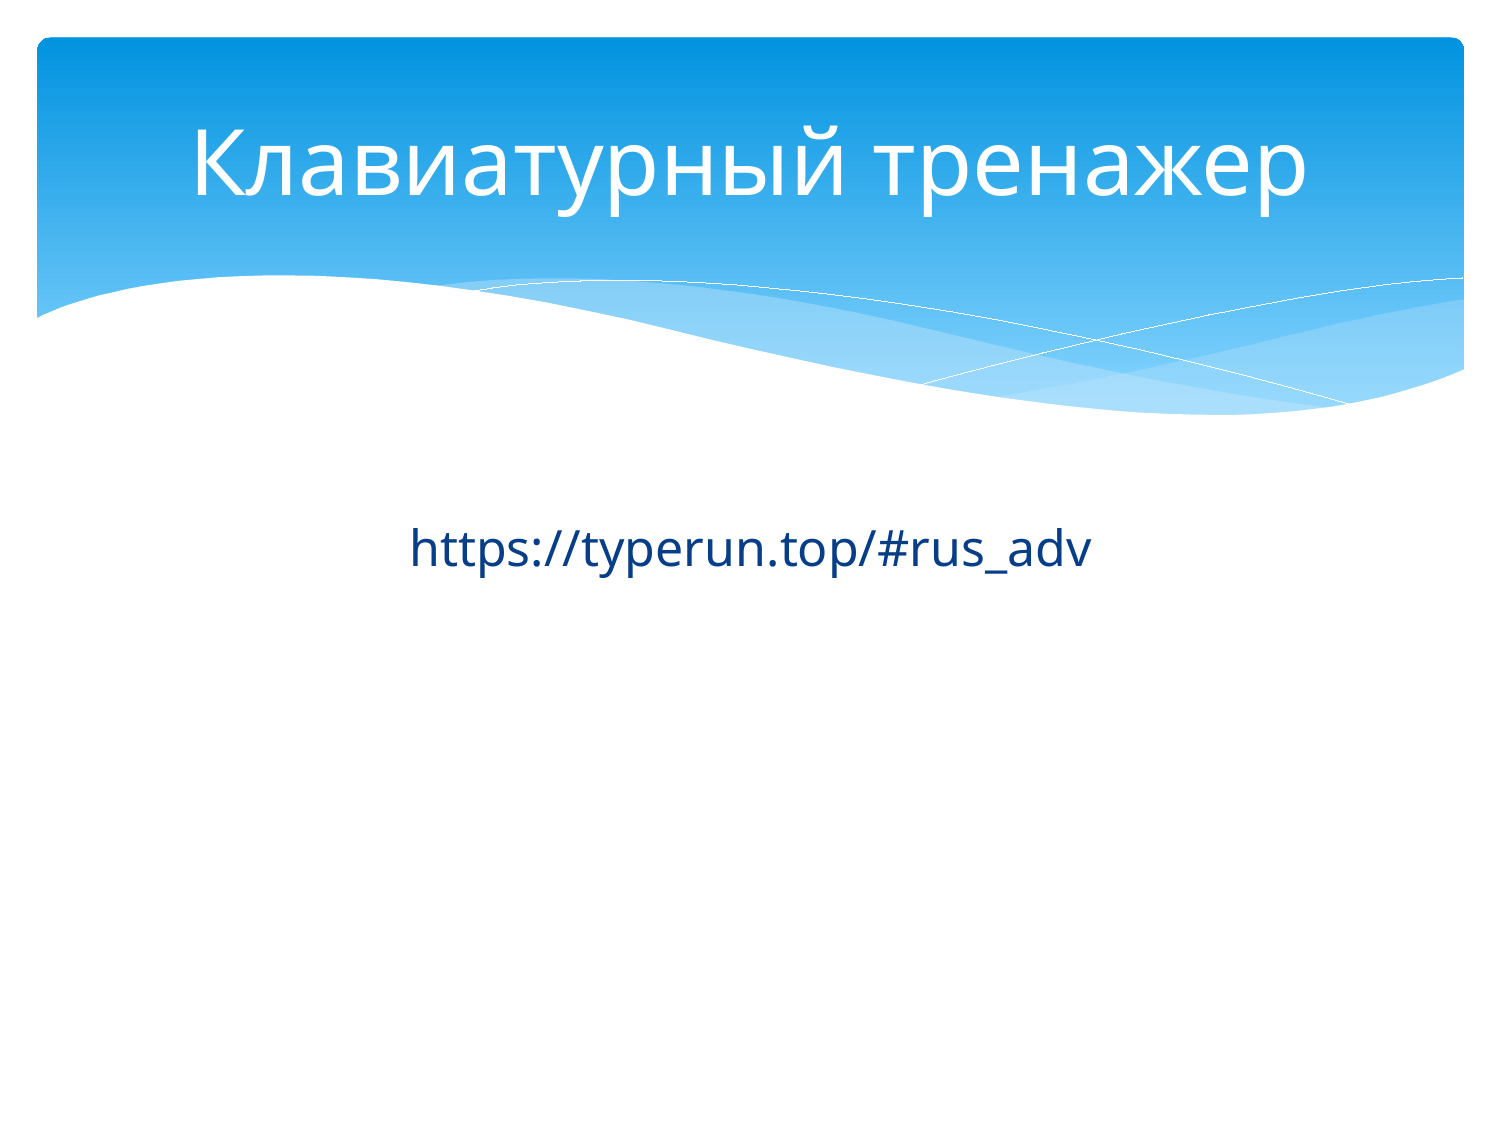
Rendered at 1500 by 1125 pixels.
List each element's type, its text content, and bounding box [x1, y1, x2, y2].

list https://typerun.top/#rus_adv [143, 438, 1359, 1005]
title Клавиатурный тренажер [75, 55, 1425, 261]
